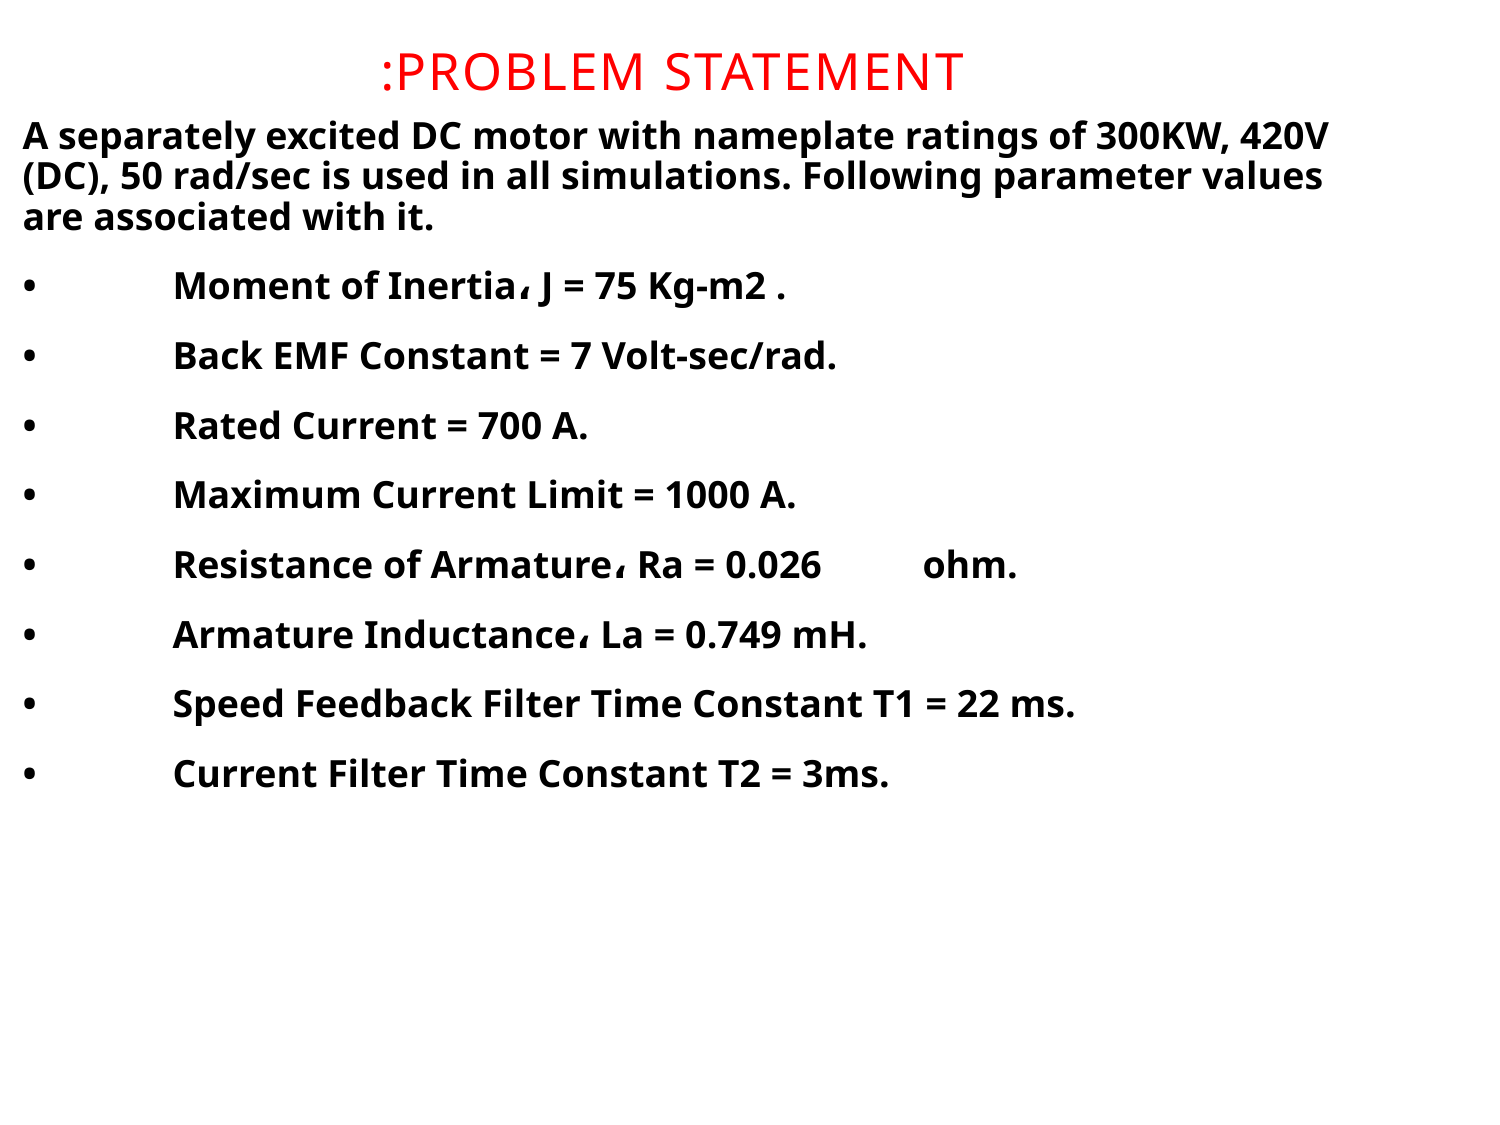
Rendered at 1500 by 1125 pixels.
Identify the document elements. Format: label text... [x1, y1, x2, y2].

title PROBLEM STATEMENT: [124, 42, 1222, 108]
list A separately excited DC motor with nameplate ratings of 300KW, 420V (DC), 50 rad/sec is used in all simulations. Following parameter values are associated with it. • Moment of Inertia، J = 75 Kg-m2 . • Back EMF Constant = 7 Volt-sec/rad. • Rated Current = 700 A. • Maximum Current Limit = 1000 A. • Resistance of Armature، Ra = 0.026 ohm. • Armature Inductance، La = 0.749 mH. • Speed Feedback Filter Time Constant T1 = 22 ms. • Current Filter Time Constant T2 = 3ms. [0, 109, 1356, 1059]
